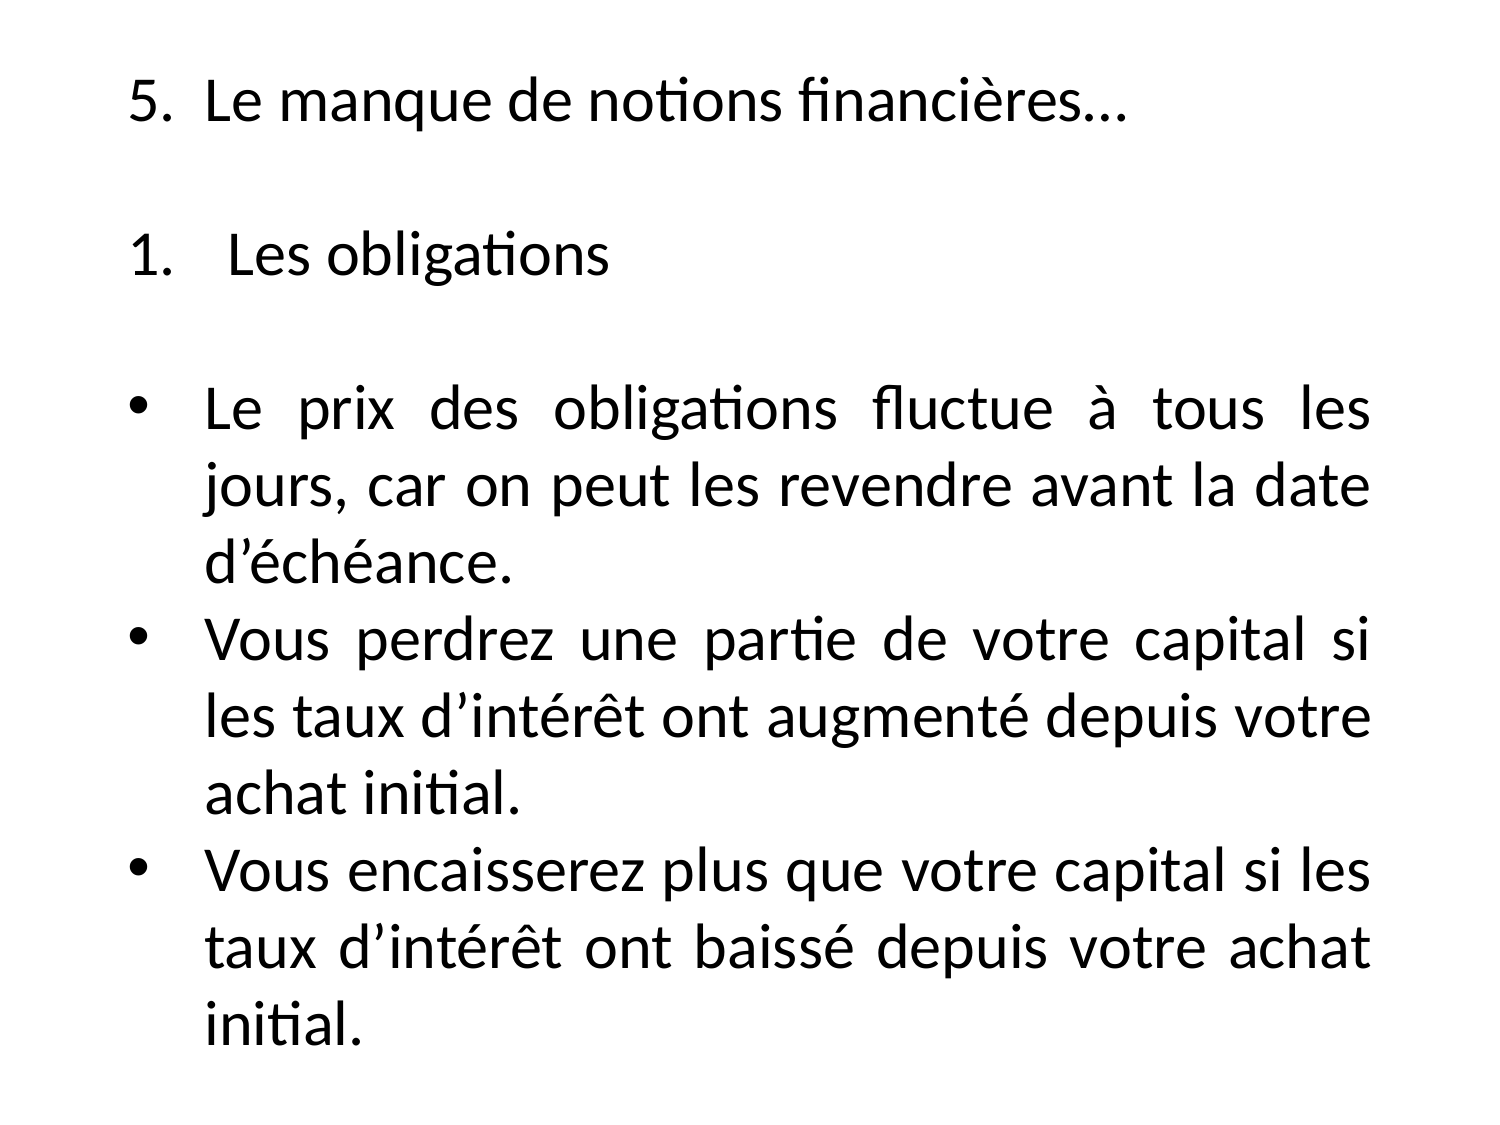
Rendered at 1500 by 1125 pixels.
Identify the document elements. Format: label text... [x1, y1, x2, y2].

text_box 5. Le manque de notions financières… Les obligations Le prix des obligations fluctue à tous les jours, car on peut les revendre avant la date d’échéance. Vous perdrez une partie de votre capital si les taux d’intérêt ont augmenté depuis votre achat initial. Vous encaisserez plus que votre capital si les taux d’intérêt ont baissé depuis votre achat initial. [112, 50, 1388, 1075]
